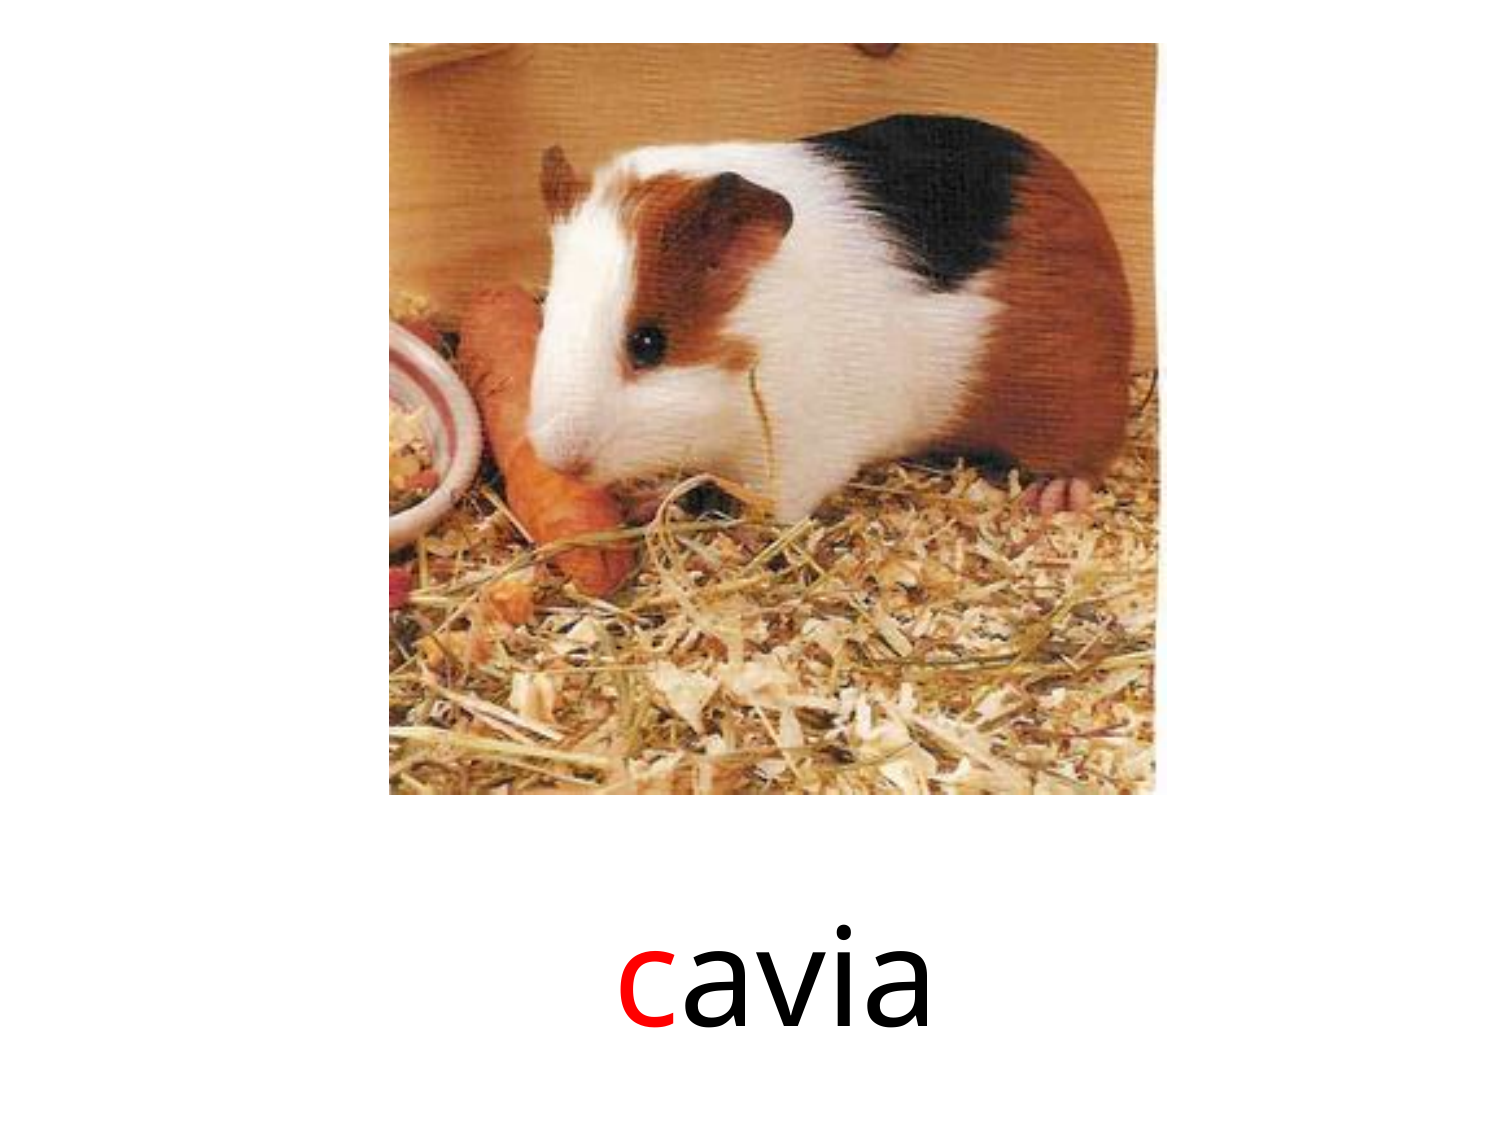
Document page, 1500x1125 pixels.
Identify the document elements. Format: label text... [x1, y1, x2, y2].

picture [388, 43, 1167, 796]
text_box cavia [598, 881, 955, 1061]
